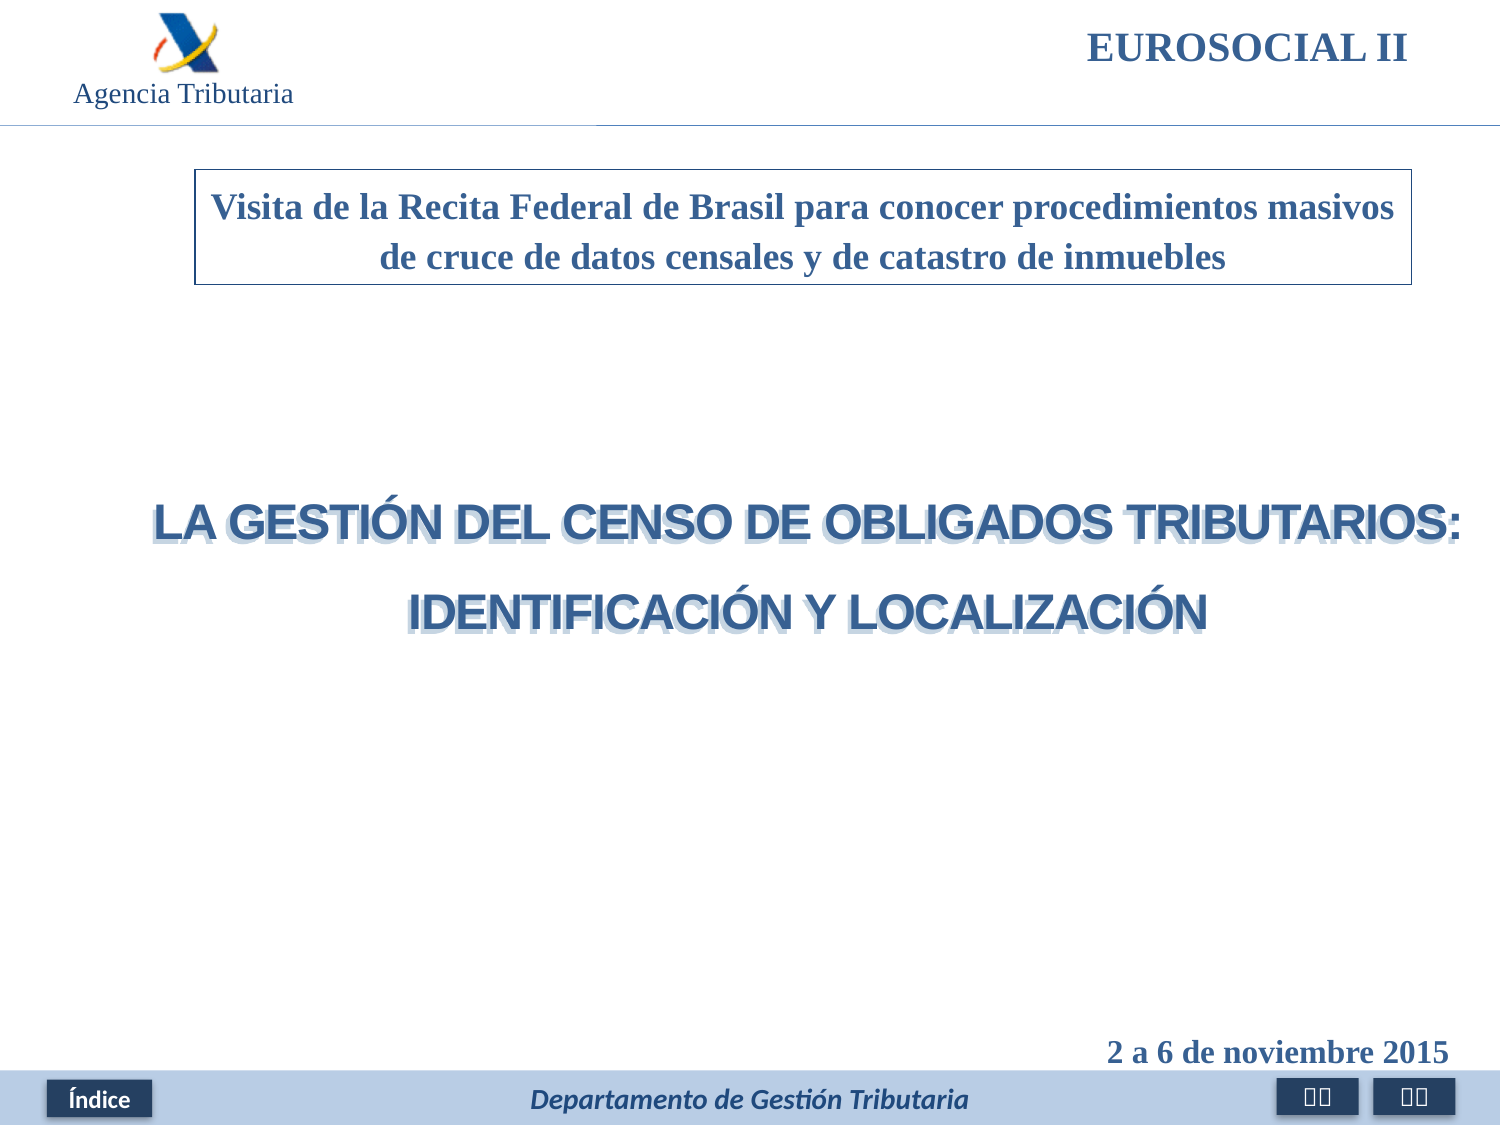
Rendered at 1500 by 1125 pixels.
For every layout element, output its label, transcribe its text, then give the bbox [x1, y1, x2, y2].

text_box LA GESTIÓN DEL CENSO DE OBLIGADOS TRIBUTARIOS: IDENTIFICACIÓN Y LOCALIZACIÓN [129, 482, 1489, 683]
text_box Índice [46, 1079, 153, 1118]
text_box  [1373, 1078, 1456, 1115]
text_box 2 a 6 de noviembre 2015 [1033, 1023, 1465, 1078]
text_box  [1276, 1078, 1359, 1115]
text_box EUROSOCIAL II [938, 12, 1424, 78]
text_box Visita de la Recita Federal de Brasil para conocer procedimientos masivos de cruce de datos censales y de catastro de inmuebles [194, 169, 1412, 285]
picture [155, 14, 219, 72]
